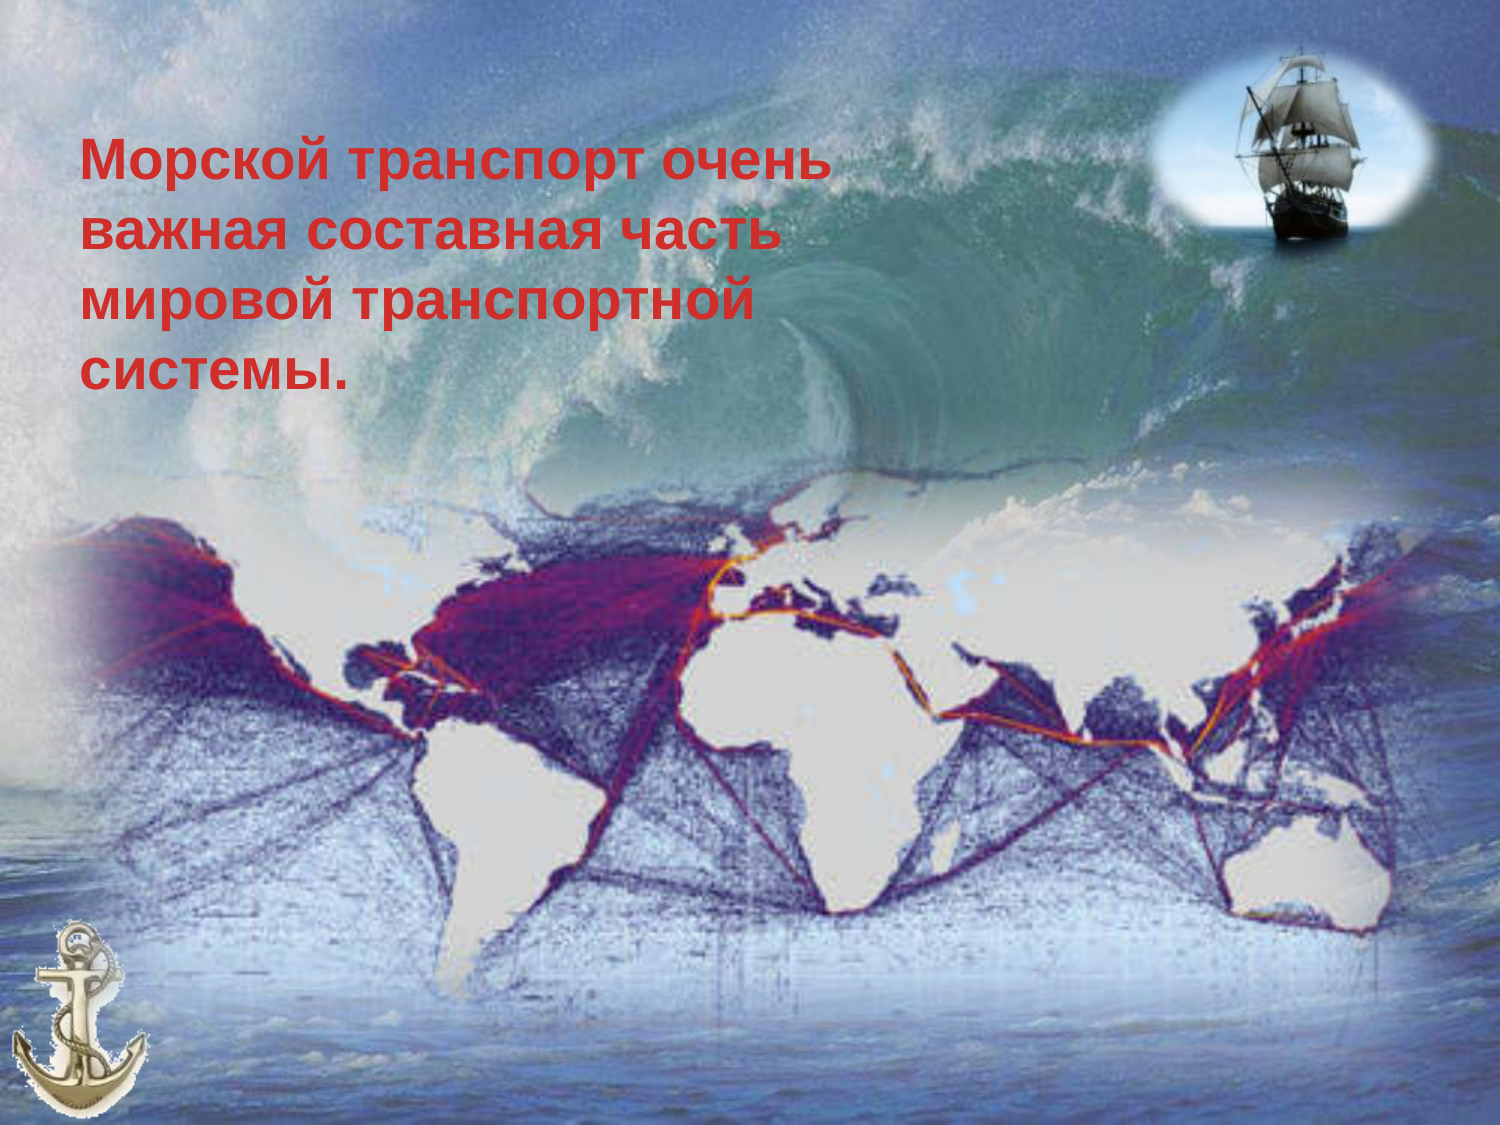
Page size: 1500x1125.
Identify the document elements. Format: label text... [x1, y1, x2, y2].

picture [0, 392, 1500, 1125]
picture [1153, 54, 1428, 252]
text_box Морской транспорт очень важная составная часть мировой транспортной системы. [64, 113, 987, 391]
